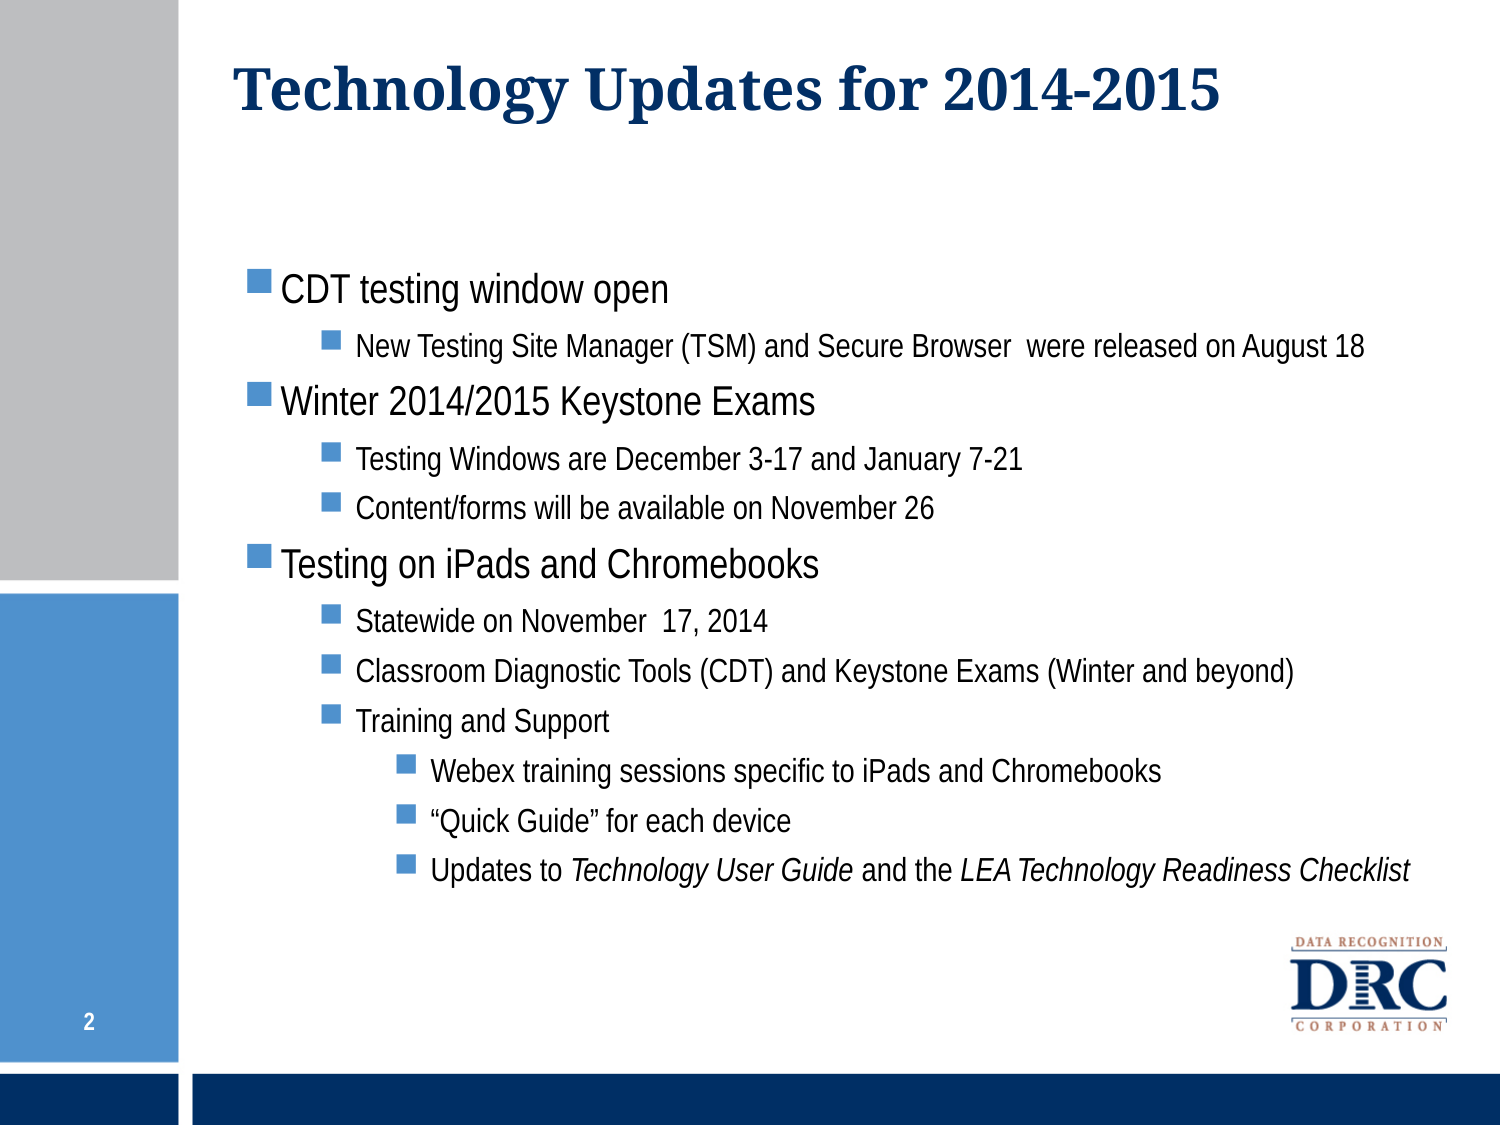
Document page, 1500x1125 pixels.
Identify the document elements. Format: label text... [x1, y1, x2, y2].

picture [0, 0, 1500, 1125]
list CDT testing window open New Testing Site Manager (TSM) and Secure Browser were released on August 18 Winter 2014/2015 Keystone Exams Testing Windows are December 3-17 and January 7-21 Content/forms will be available on November 26 Testing on iPads and Chromebooks Statewide on November 17, 2014 Classroom Diagnostic Tools (CDT) and Keystone Exams (Winter and beyond) Training and Support Webex training sessions specific to iPads and Chromebooks “Quick Guide” for each device Updates to Technology User Guide and the LEA Technology Readiness Checklist [228, 254, 1436, 964]
title Technology Updates for 2014-2015 [218, 45, 1425, 233]
slide_number 2 [35, 998, 144, 1043]
